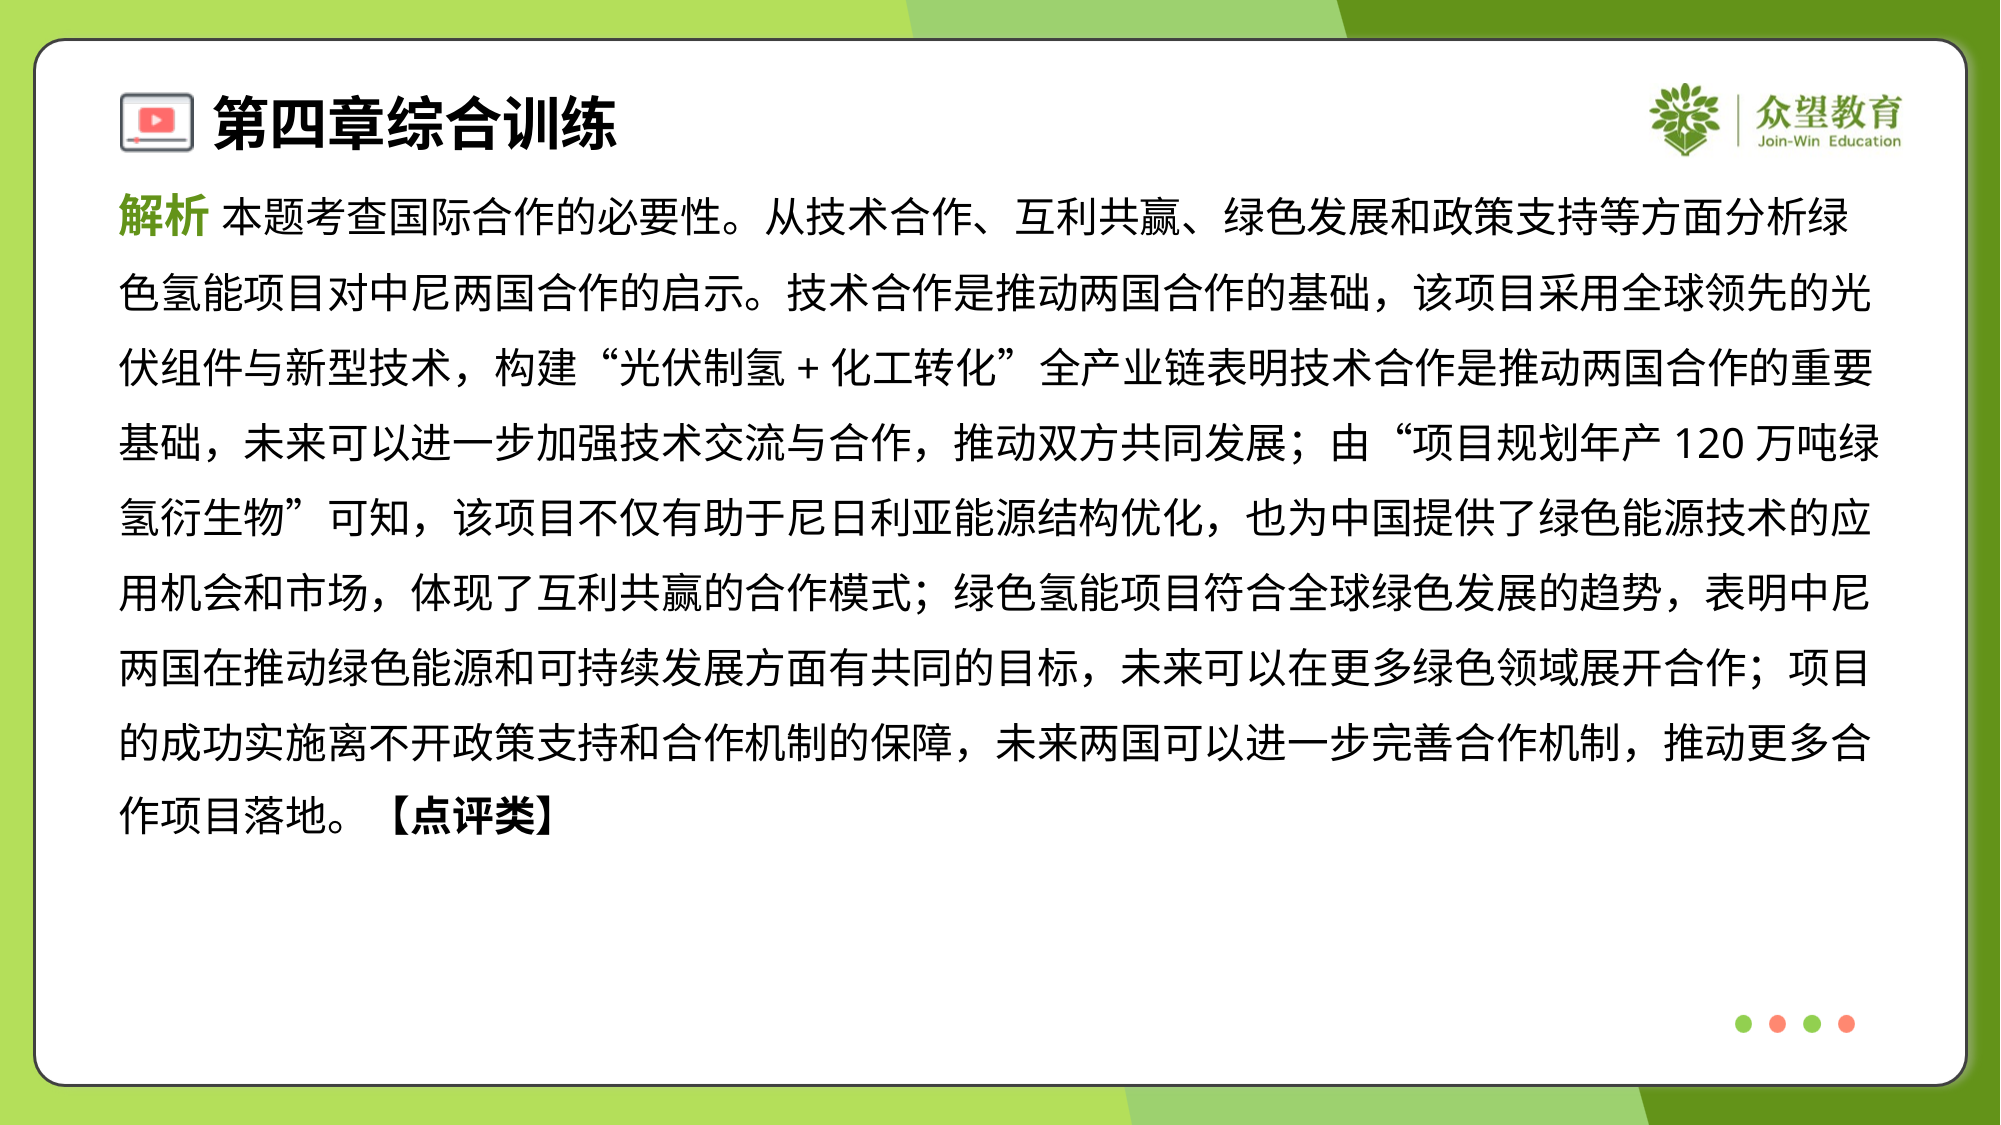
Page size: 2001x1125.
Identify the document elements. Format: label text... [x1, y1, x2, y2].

picture [0, 0, 2000, 1125]
text_box 解析 本题考查国际合作的必要性。从技术合作、互利共赢、绿色发展和政策支持等方面分析绿 色氢能项目对中尼两国合作的启示。技术合作是推动两国合作的基础，该项目采用全球领先的光 伏组件与新型技术，构建“光伏制氢+化工转化”全产业链表明技术合作是推动两国合作的重要 基础，未来可以进一步加强技术交流与合作，推动双方共同发展；由“项目规划年产120万吨绿 氢衍生物”可知，该项目不仅有助于尼日利亚能源结构优化，也为中国提供了绿色能源技术的应 用机会和市场，体现了互利共赢的合作模式；绿色氢能项目符合全球绿色发展的趋势，表明中尼 两国在推动绿色能源和可持续发展方面有共同的目标，未来可以在更多绿色领域展开合作；项目 的成功实施离不开政策支持和合作机制的保障，未来两国可以进一步完善合作机制，推动更多合 作项目落地。【点评类】 [118, 164, 1883, 833]
